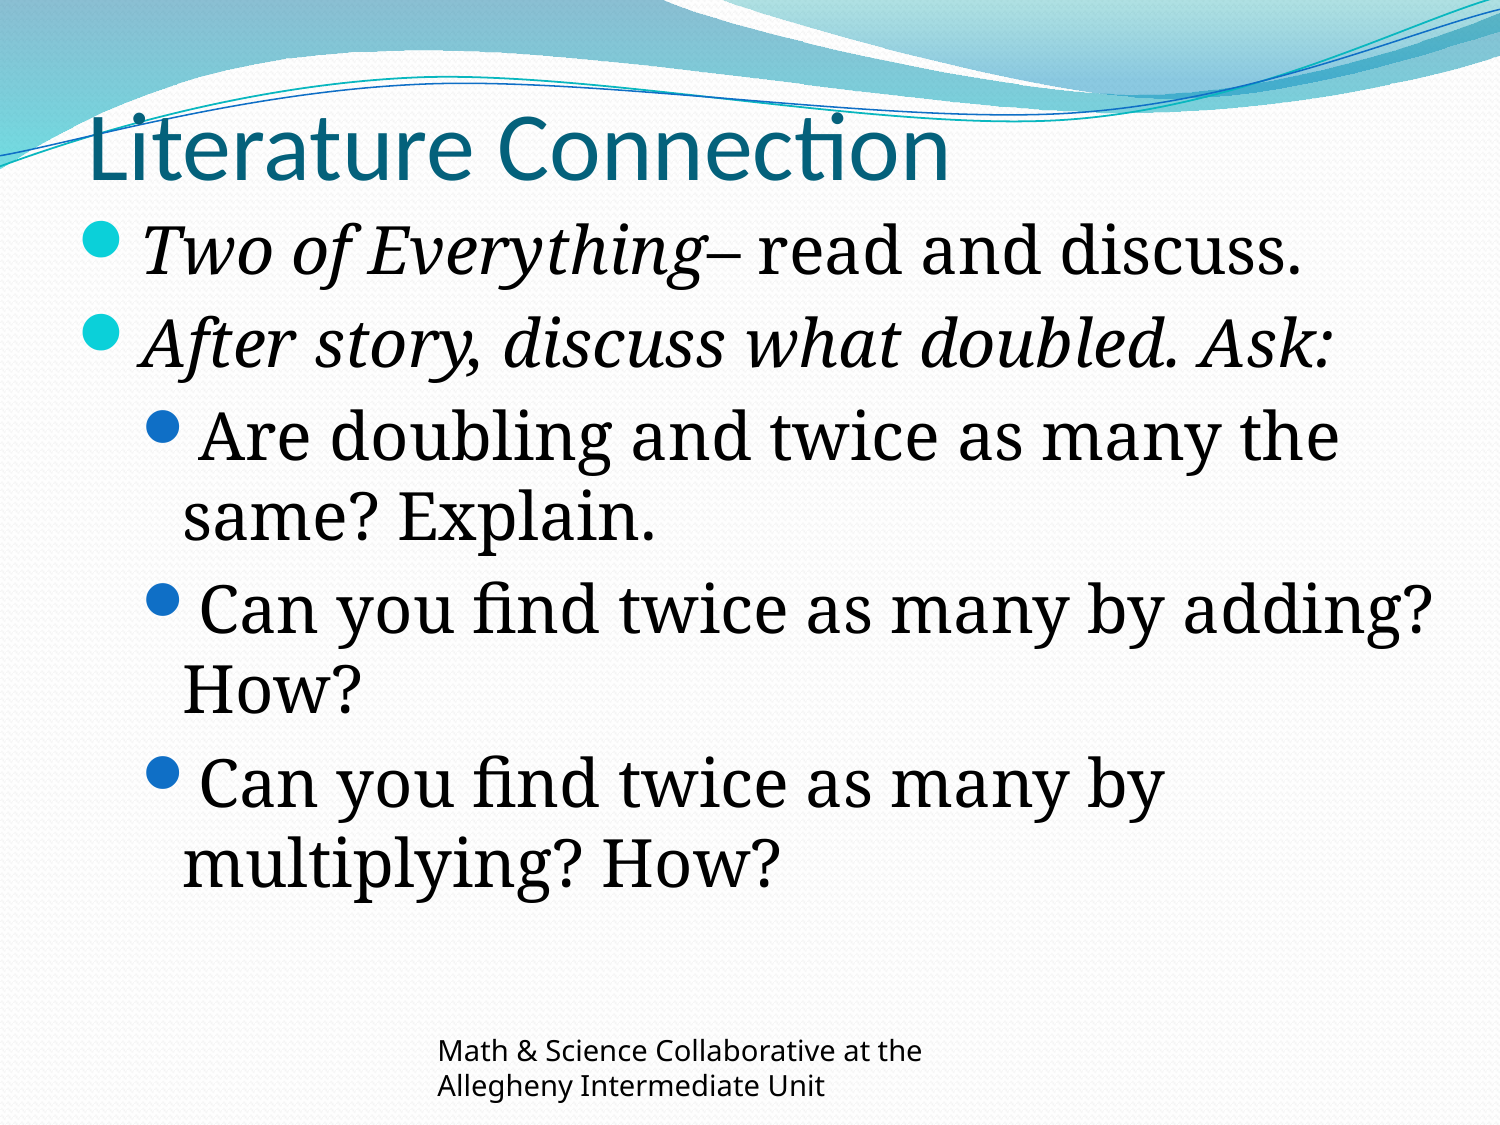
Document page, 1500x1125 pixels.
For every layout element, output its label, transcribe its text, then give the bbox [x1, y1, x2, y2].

list Two of Everything– read and discuss. After story, discuss what doubled. Ask: Are doubling and twice as many the same? Explain. Can you find twice as many by adding? How? Can you find twice as many by multiplying? How? [62, 200, 1450, 1000]
title Literature Connection [87, 75, 1215, 200]
footer Math & Science Collaborative at the Allegheny Intermediate Unit [437, 1042, 988, 1103]
